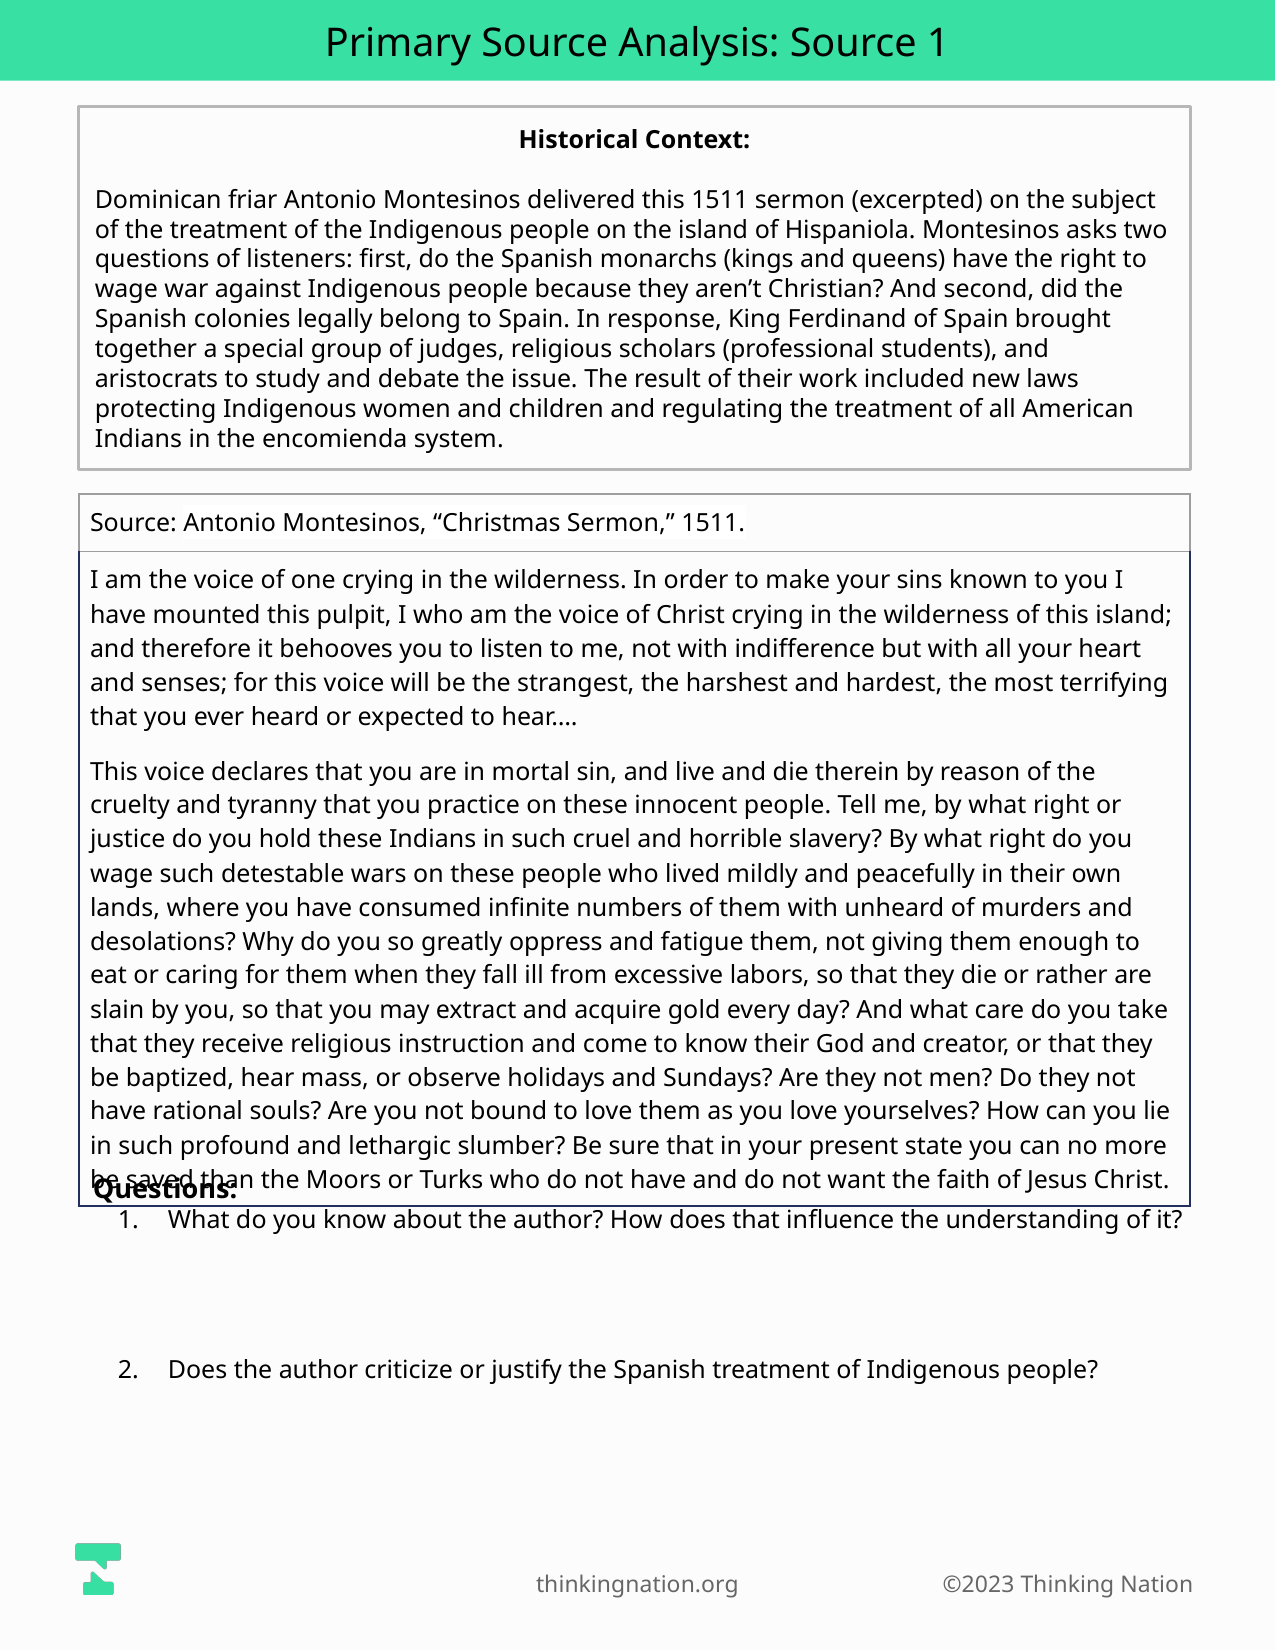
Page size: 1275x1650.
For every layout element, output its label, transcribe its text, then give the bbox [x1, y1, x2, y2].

text_box Primary Source Analysis: Source 1 [0, 0, 1275, 81]
text_box Historical Context: Dominican friar Antonio Montesinos delivered this 1511 sermon (excerpted) on the subject of the treatment of the Indigenous people on the island of Hispaniola. Montesinos asks two questions of listeners: first, do the Spanish monarchs (kings and queens) have the right to wage war against Indigenous people because they aren’t Christian? And second, did the Spanish colonies legally belong to Spain. In response, King Ferdinand of Spain brought together a special group of judges, religious scholars (professional students), and aristocrats to study and debate the issue. The result of their work included new laws protecting Indigenous women and children and regulating the treatment of all American Indians in the encomienda system. [78, 106, 1191, 470]
table_cell I am the voice of one crying in the wilderness. In order to make your sins known to you I have mounted this pulpit, I who am the voice of Christ crying in the wilderness of this island; and therefore it behooves you to listen to me, not with indifference but with all your heart and senses; for this voice will be the strangest, the harshest and hardest, the most terrifying that you ever heard or expected to hear…. This voice declares that you are in mortal sin, and live and die therein by reason of the cruelty and tyranny that you practice on these innocent people. Tell me, by what right or justice do you hold these Indians in such cruel and horrible slavery? By what right do you wage such detestable wars on these people who lived mildly and peacefully in their own lands, where you have consumed infinite numbers of them with unheard of murders and desolations? Why do you so greatly oppress and fatigue them, not giving them enough to eat or caring for them when they fall ill from excessive labors, so that they die or rather are slain by you, so that you may extract and acquire gold every day? And what care do you take that they receive religious instruction and come to know their God and creator, or that they be baptized, hear mass, or observe holidays and Sundays? Are they not men? Do they not have rational souls? Are you not bound to love them as you love yourselves? How can you lie in such profound and lethargic slumber? Be sure that in your present state you can no more be saved than the Moors or Turks who do not have and do not want the faith of Jesus Christ. [80, 552, 1189, 1156]
text_box ©2023 Thinking Nation [907, 1553, 1210, 1605]
picture [62, 1533, 134, 1605]
text_box Questions: What do you know about the author? How does that influence the understanding of it? Does the author criticize or justify the Spanish treatment of Indigenous people? [77, 1156, 1213, 1429]
table_header Source: Antonio Montesinos, “Christmas Sermon,” 1511. [80, 495, 1189, 551]
text_box thinkingnation.org [486, 1553, 789, 1605]
